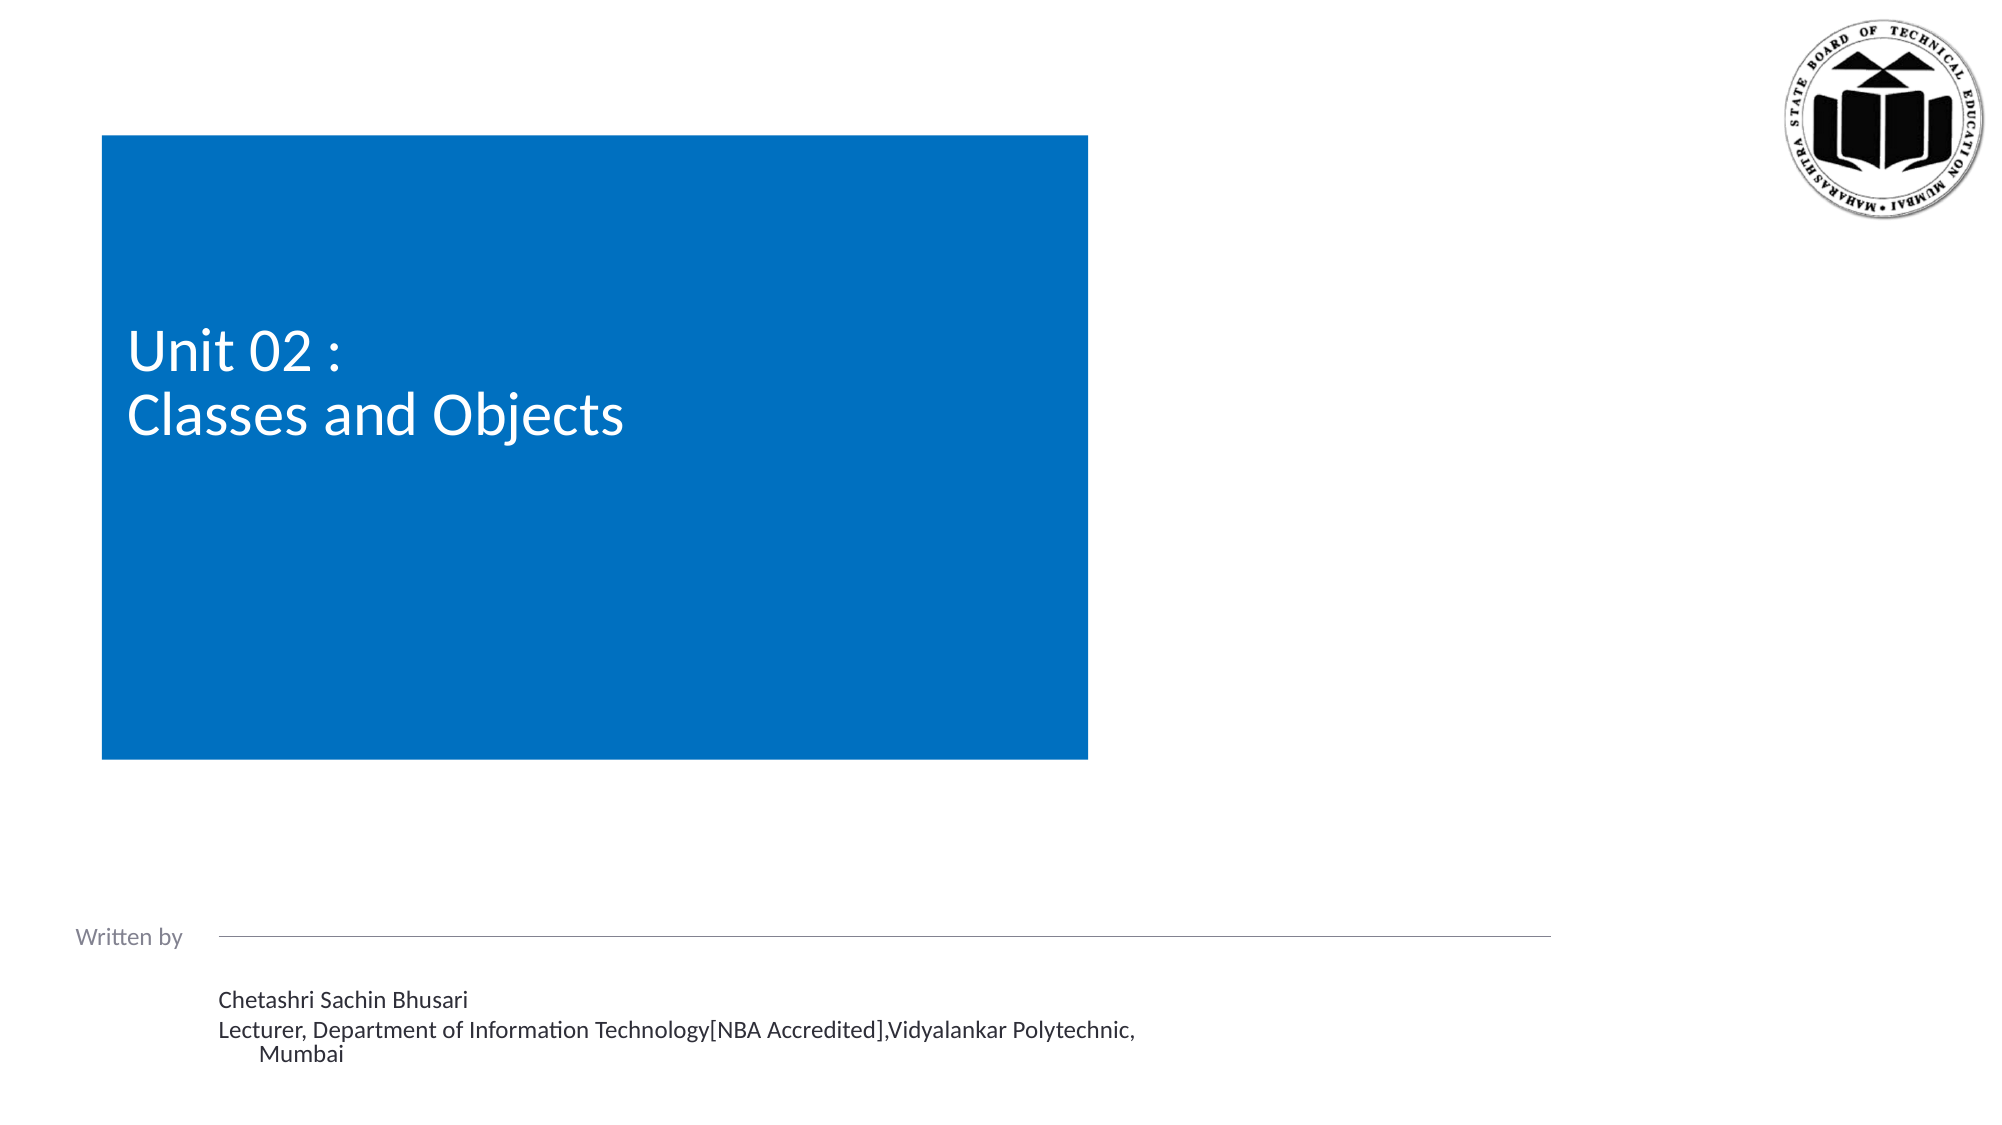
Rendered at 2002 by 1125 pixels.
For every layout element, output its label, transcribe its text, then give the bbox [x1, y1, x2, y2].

picture [1764, 0, 2001, 237]
list Chetashri Sachin Bhusari [218, 987, 726, 1017]
title Unit 02 : Classes and Objects [127, 320, 838, 482]
list Lecturer, Department of Information Technology[NBA Accredited],Vidyalankar Polytechnic, Mumbai [218, 1019, 1226, 1050]
